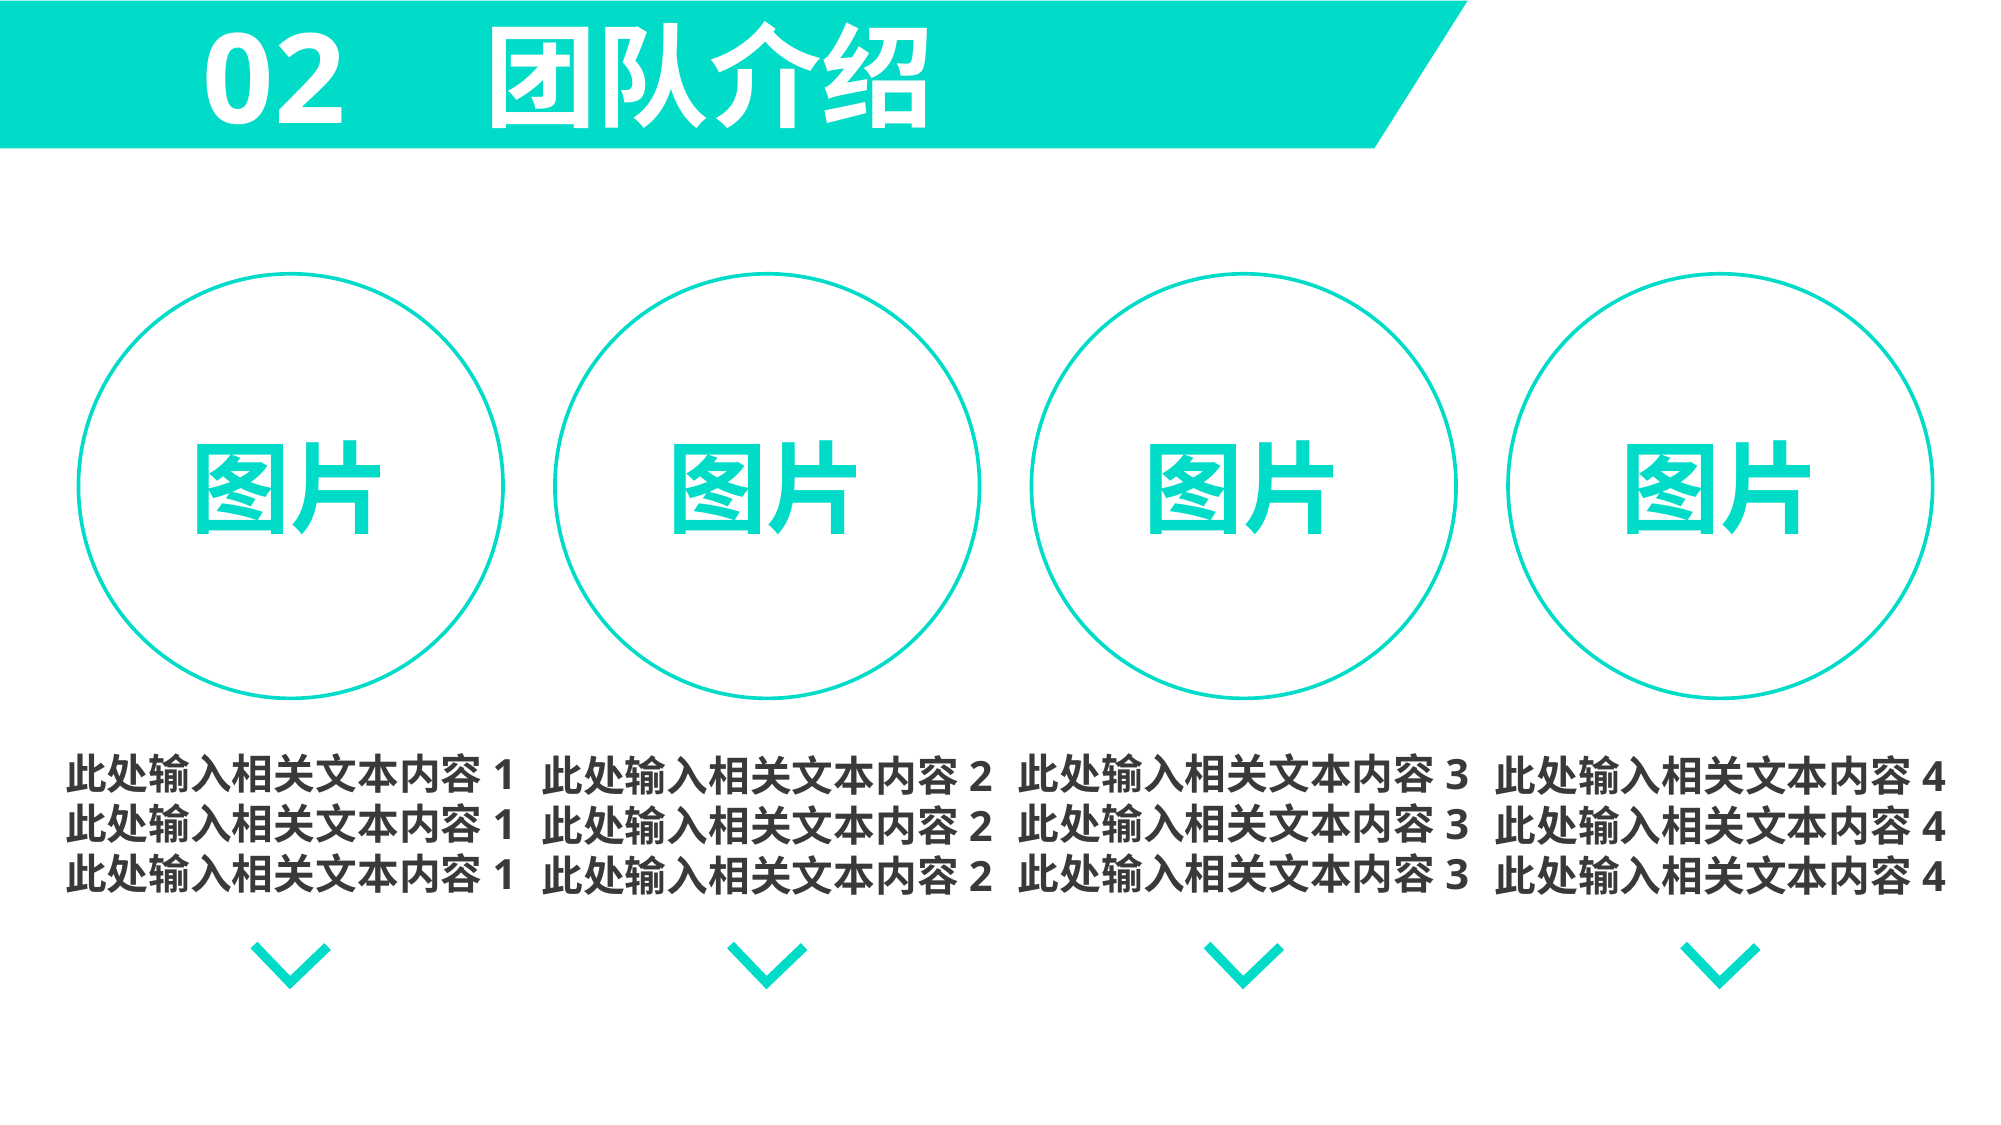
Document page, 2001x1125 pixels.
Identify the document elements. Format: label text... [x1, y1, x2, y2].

text_box [1506, 272, 1934, 700]
text_box 此处输入相关文本内容1 此处输入相关文本内容1 此处输入相关文本内容1 [50, 740, 532, 906]
text_box [1202, 940, 1286, 991]
text_box [0, 0, 188, 150]
text_box [725, 940, 809, 991]
text_box 图片 [175, 417, 406, 553]
text_box [1678, 940, 1762, 991]
text_box 此处输入相关文本内容2 此处输入相关文本内容2 此处输入相关文本内容2 [526, 742, 1008, 908]
text_box 此处输入相关文本内容4 此处输入相关文本内容4 此处输入相关文本内容4 [1479, 742, 1961, 908]
text_box 图片 [1128, 417, 1359, 553]
text_box 02 [188, 0, 361, 156]
text_box [1030, 272, 1458, 700]
text_box [361, 0, 1470, 150]
text_box [553, 272, 981, 700]
text_box 此处输入相关文本内容3 此处输入相关文本内容3 此处输入相关文本内容3 [1003, 740, 1485, 906]
text_box 图片 [652, 417, 883, 553]
text_box 图片 [1605, 417, 1836, 553]
text_box [77, 272, 505, 700]
text_box 团队介绍 [469, 0, 950, 149]
text_box [249, 940, 333, 991]
